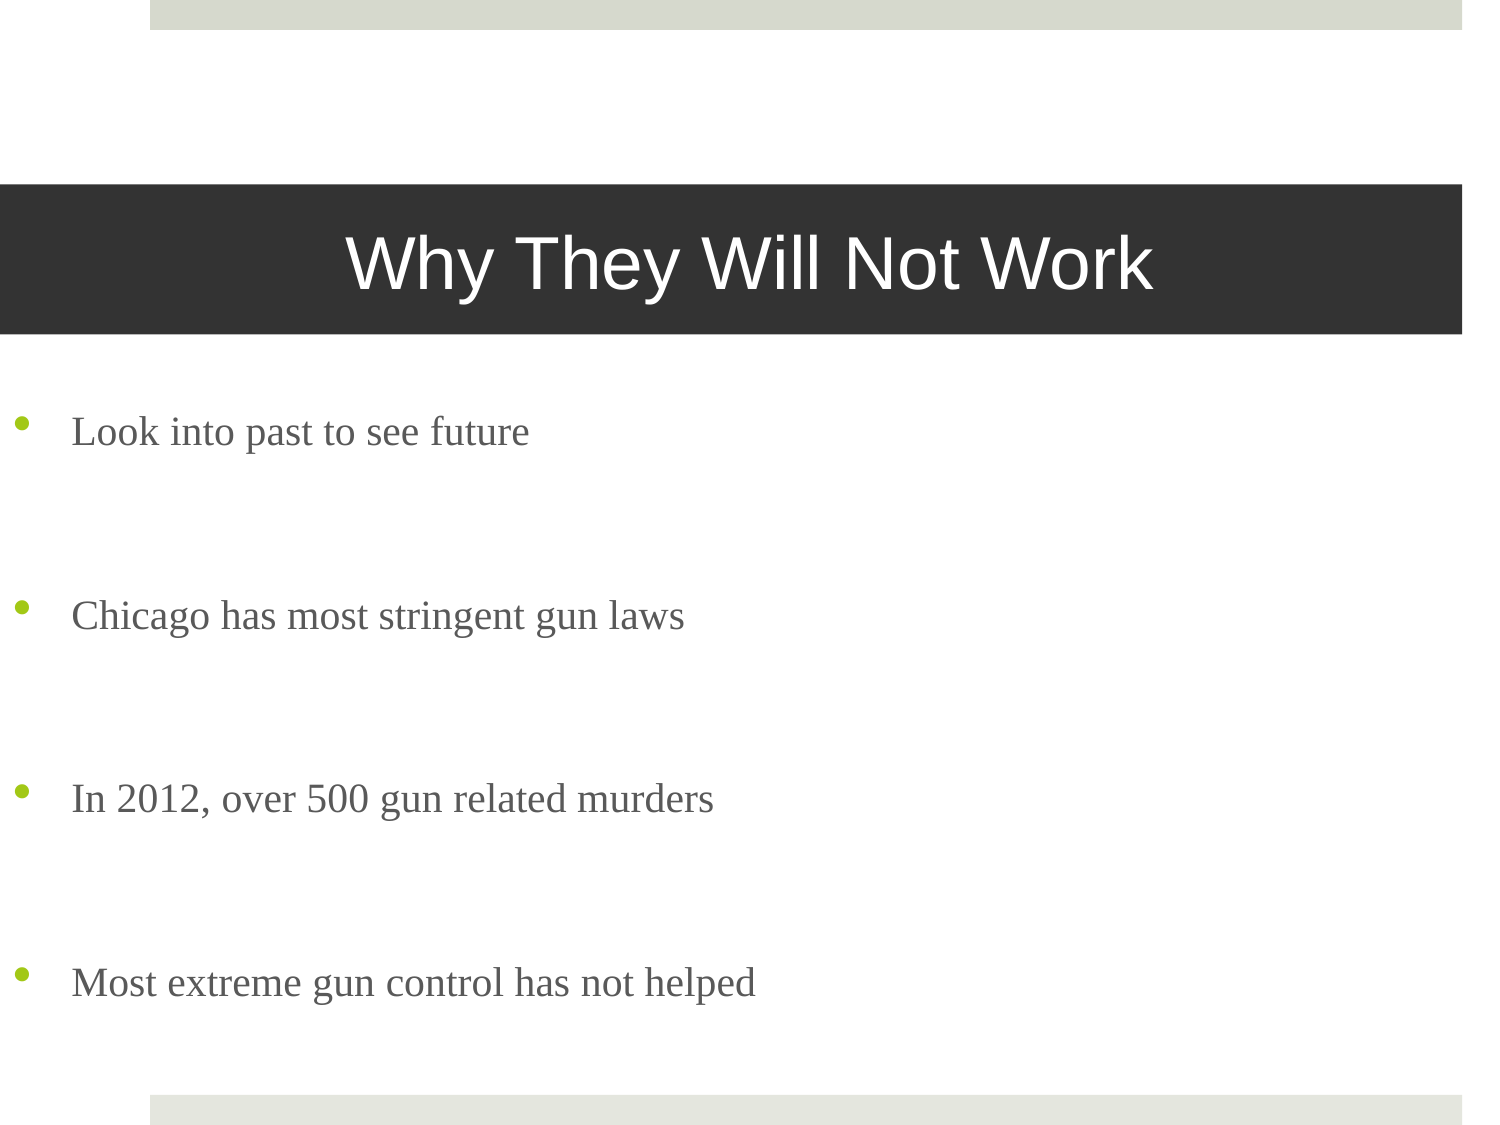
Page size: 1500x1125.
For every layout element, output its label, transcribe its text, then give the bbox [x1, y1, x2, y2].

title Why They Will Not Work [0, 184, 1463, 335]
list Look into past to see future Chicago has most stringent gun laws In 2012, over 500 gun related murders Most extreme gun control has not helped [0, 396, 1249, 1029]
